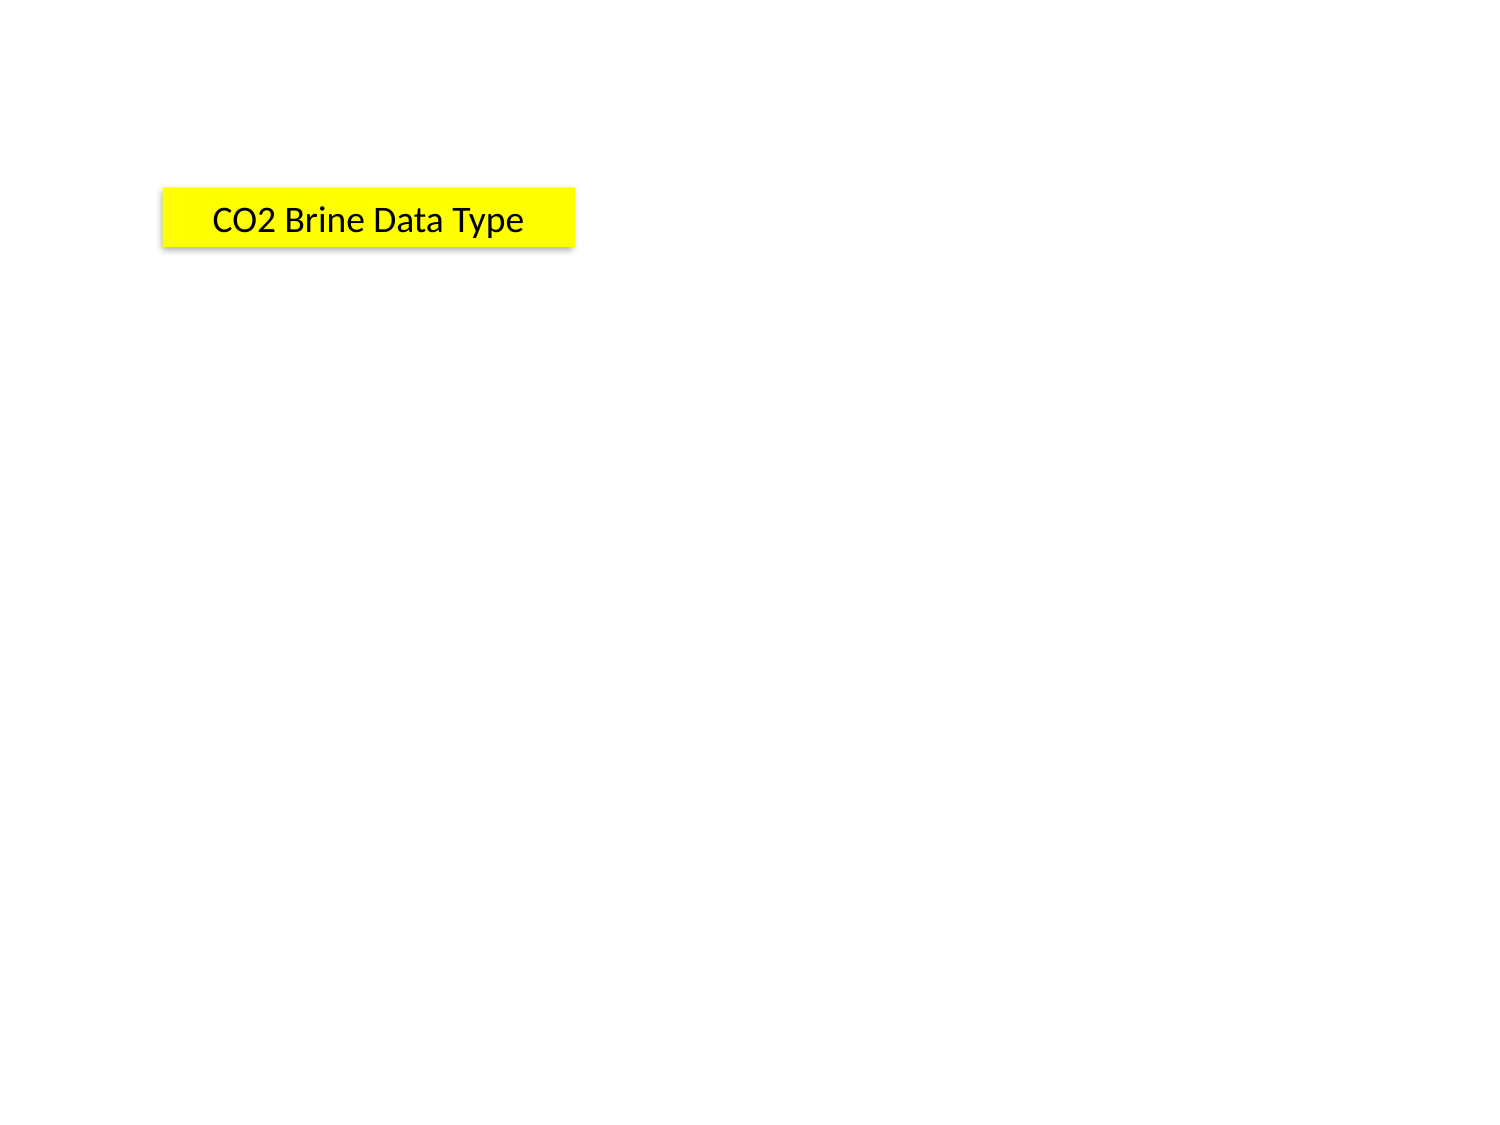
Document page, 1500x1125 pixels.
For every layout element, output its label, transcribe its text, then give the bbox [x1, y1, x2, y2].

text_box CO2 Brine Data Type [162, 187, 575, 248]
